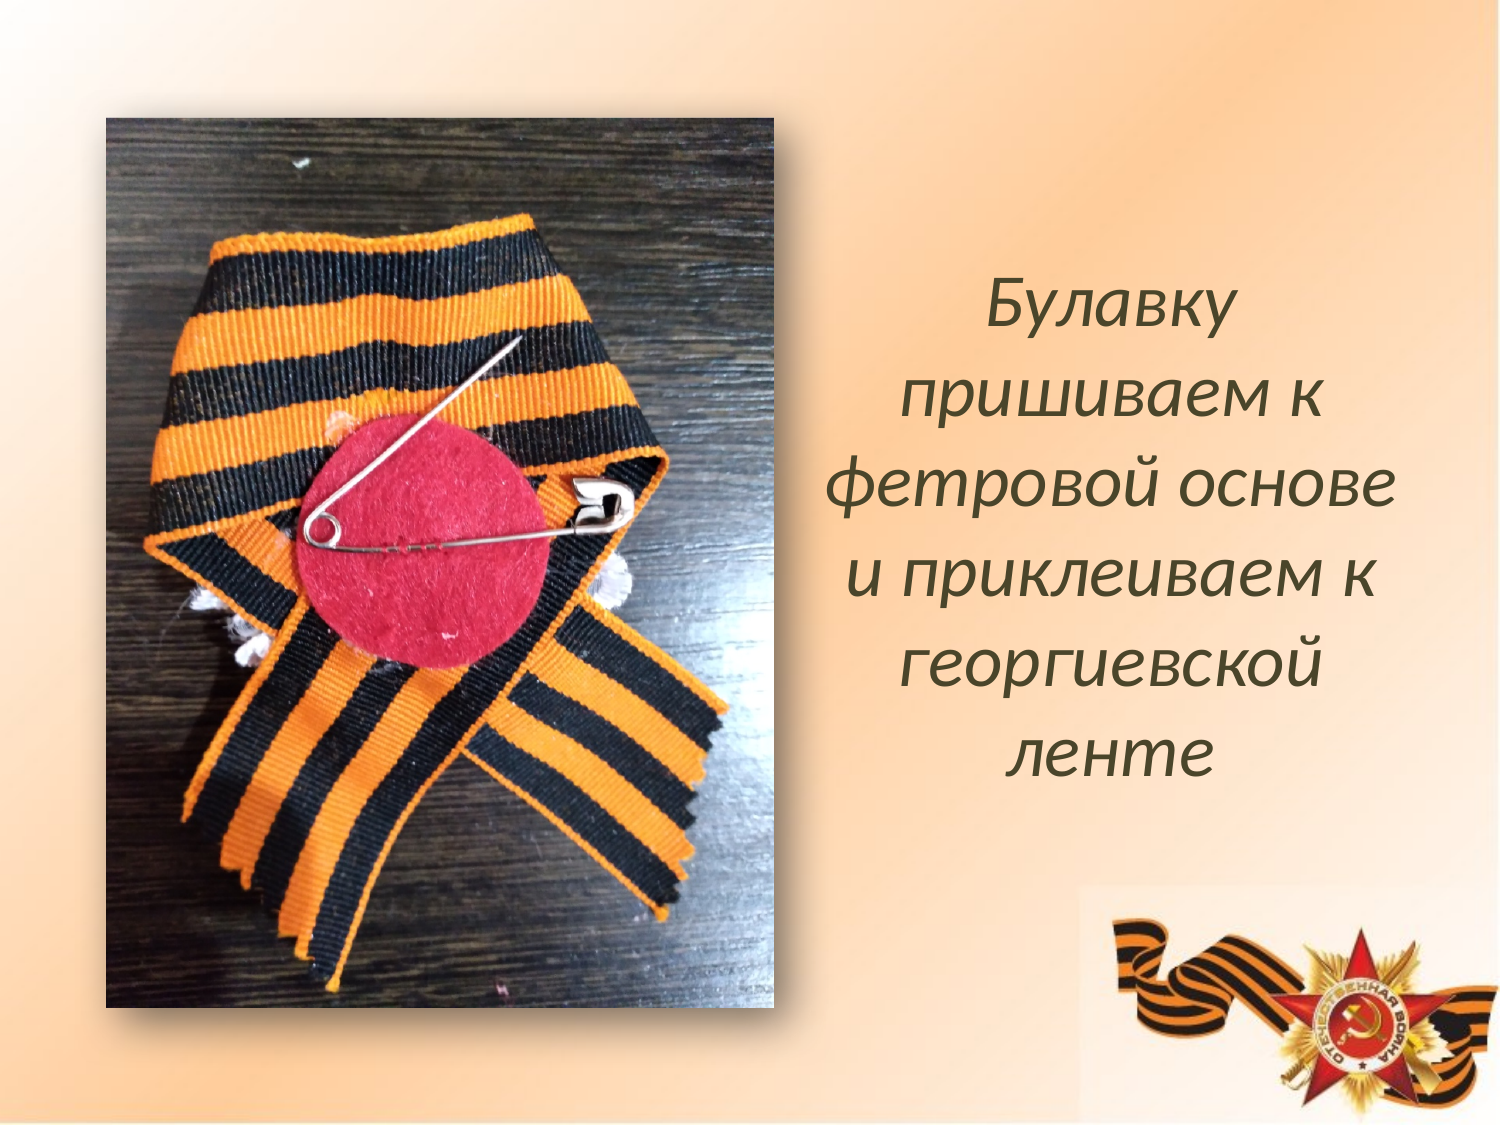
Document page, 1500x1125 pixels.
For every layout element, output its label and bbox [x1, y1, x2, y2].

list [0, 228, 885, 897]
list [0, 0, 1500, 1125]
